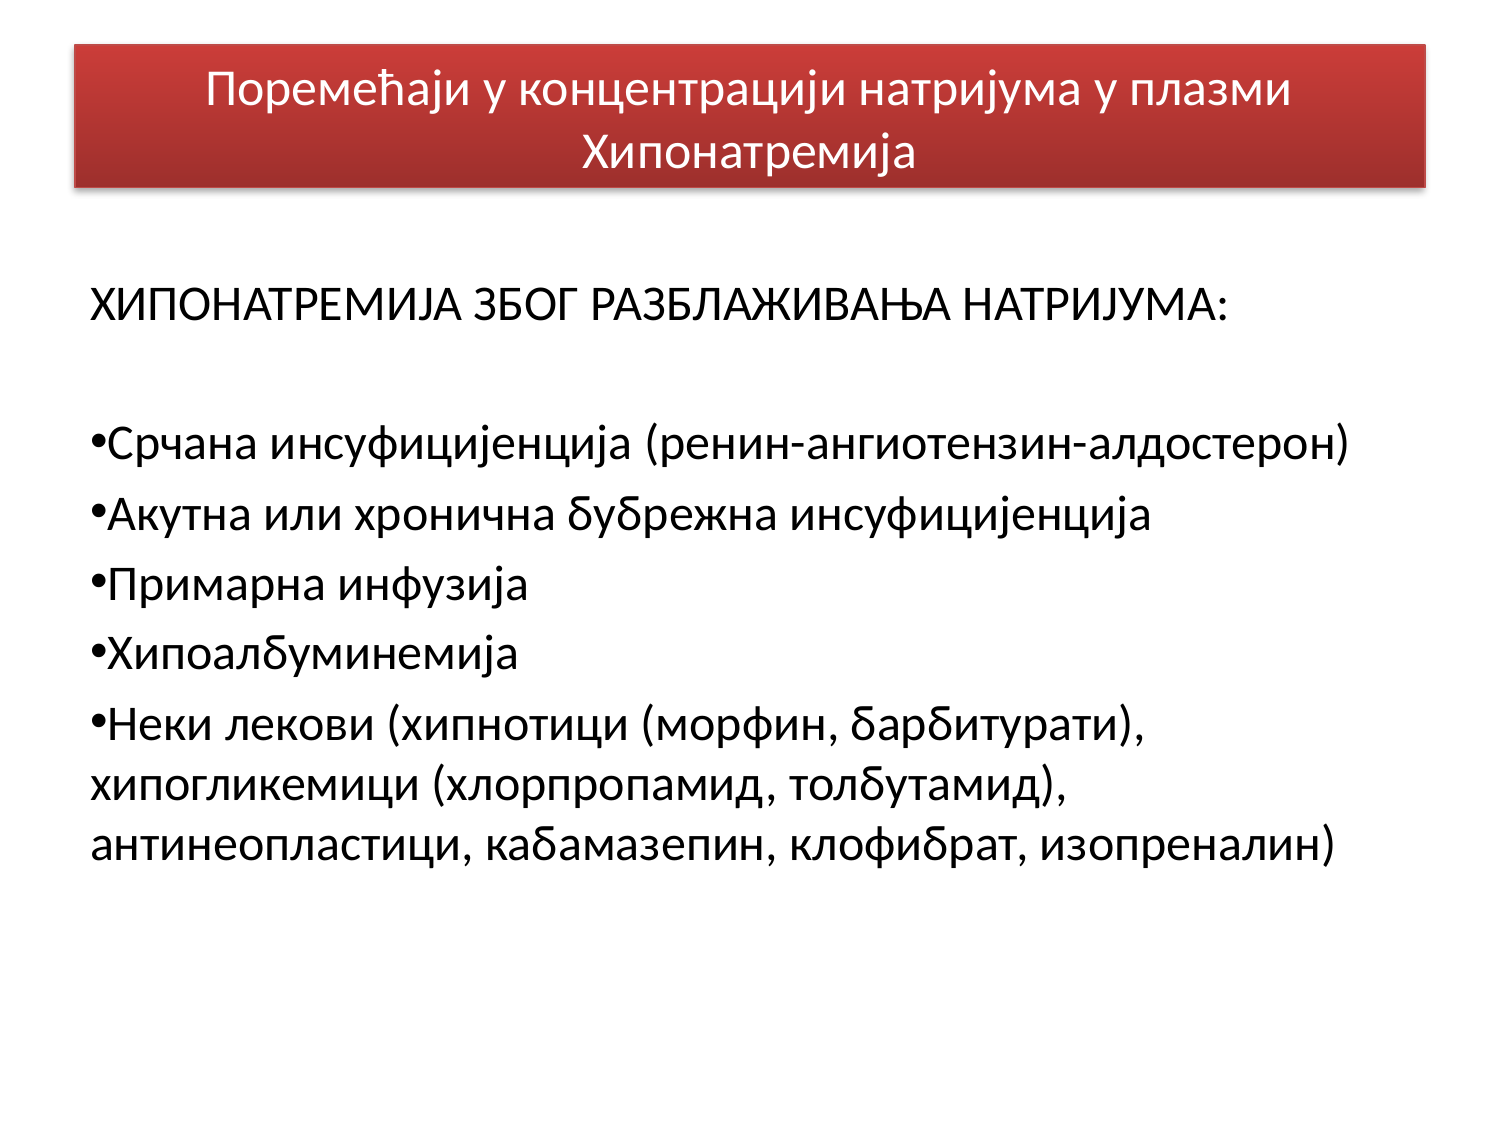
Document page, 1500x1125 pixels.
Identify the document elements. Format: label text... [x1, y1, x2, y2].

title Поремећаји у концентрацији натријума у плазми Хипонатремија [74, 44, 1426, 188]
list ХИПОНАТРЕМИЈА ЗБОГ РАЗБЛАЖИВАЊА НАТРИЈУМА: Срчана инсуфицијенција (ренин-ангиотензин-алдостерон) Акутна или хронична бубрежна инсуфицијенција Примарна инфузија Хипоалбуминемија Неки лекови (хипнотици (морфин, барбитурати), хипогликемици (хлорпропамид, толбутамид), антинеопластици, кабамазепин, клофибрат, изопреналин) [75, 262, 1425, 1005]
